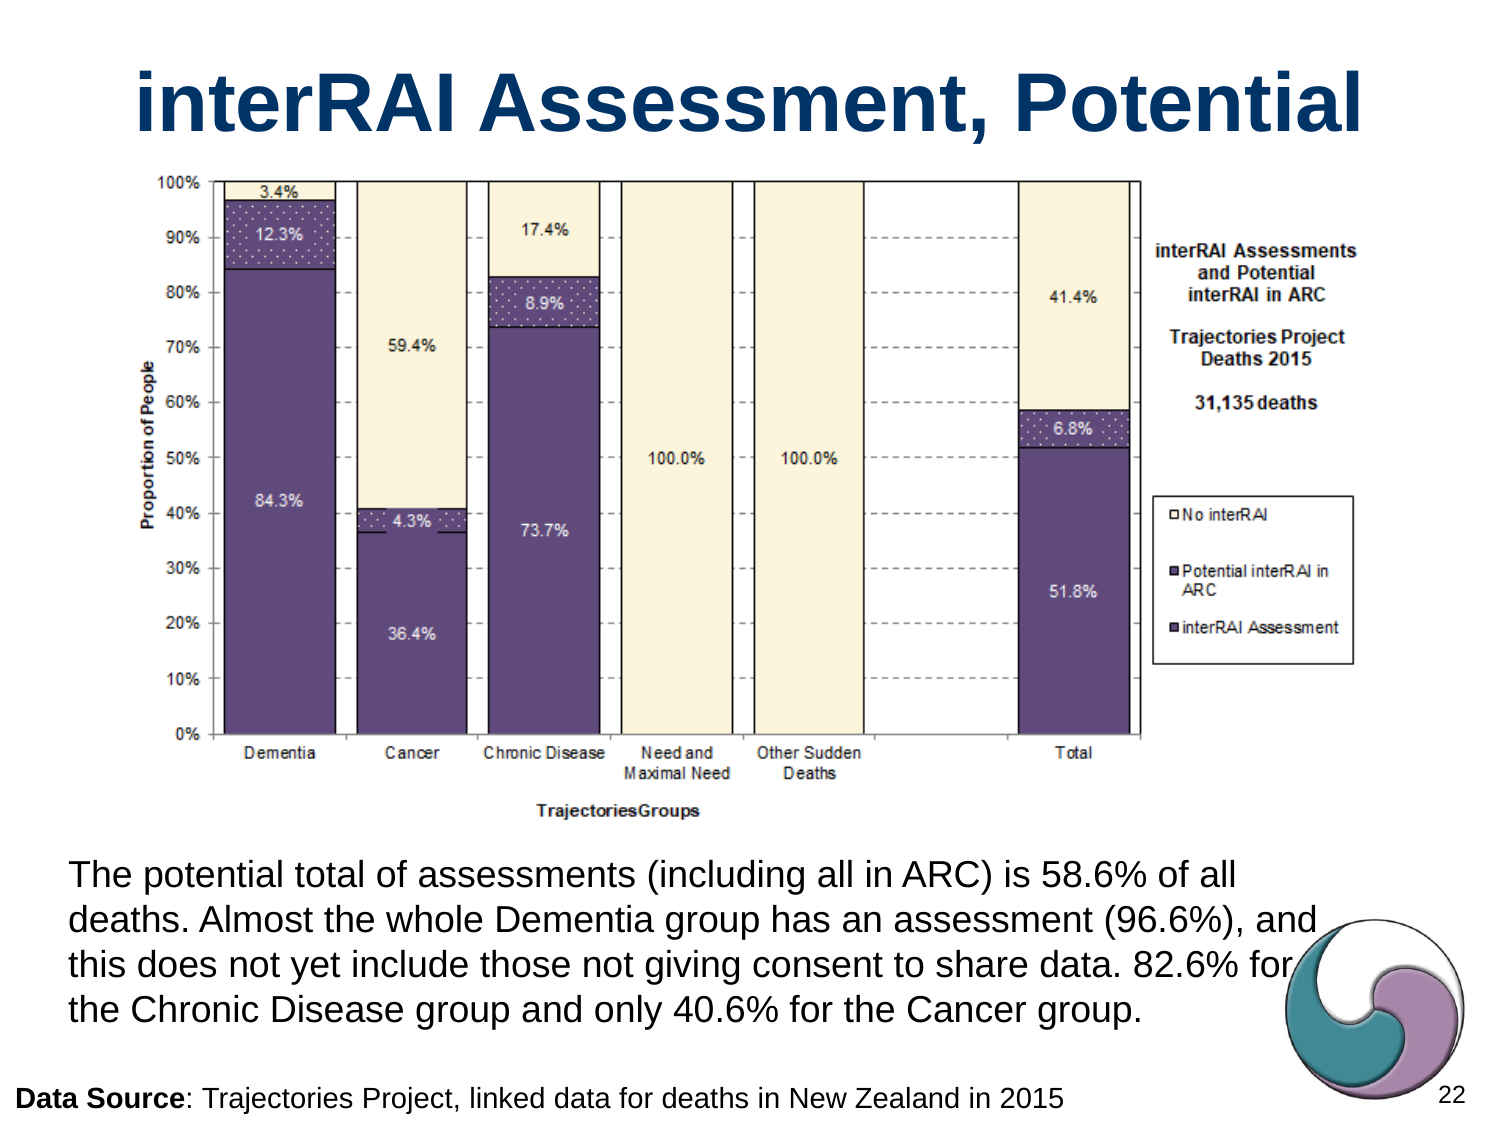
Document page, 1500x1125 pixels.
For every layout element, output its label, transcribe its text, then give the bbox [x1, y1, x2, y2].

picture [127, 148, 1373, 853]
title interRAI Assessment, Potential [0, 12, 1500, 200]
list The potential total of assessments (including all in ARC) is 58.6% of all deaths. Almost the whole Dementia group has an assessment (96.6%), and this does not yet include those not giving consent to share data. 82.6% for the Chronic Disease group and only 40.6% for the Cancer group. [52, 842, 1350, 894]
list Data Source: Trajectories Project, linked data for deaths in New Zealand in 2015 [0, 1071, 1188, 1123]
picture [1281, 916, 1468, 1101]
